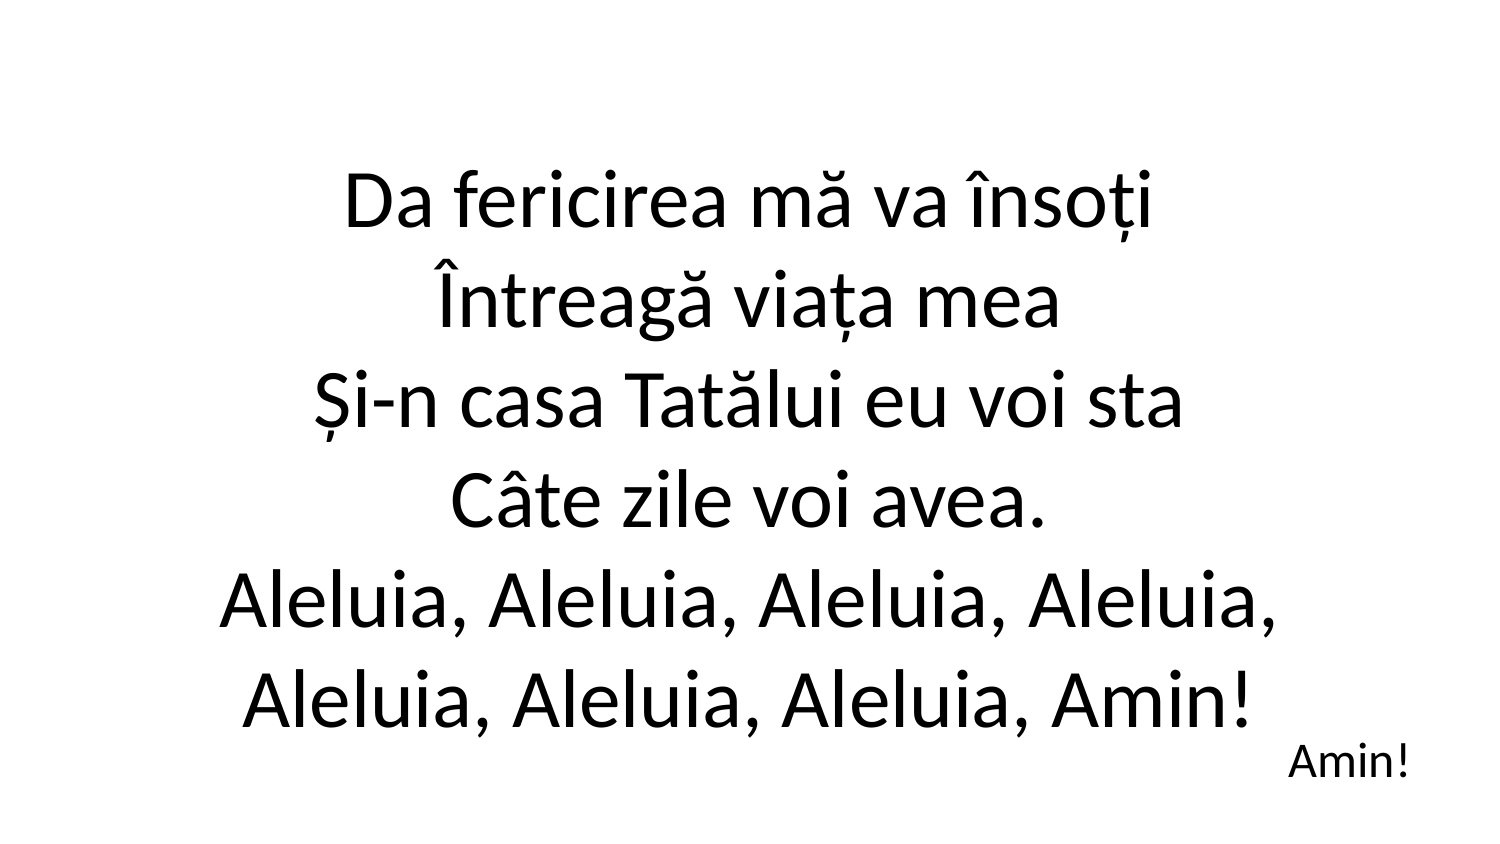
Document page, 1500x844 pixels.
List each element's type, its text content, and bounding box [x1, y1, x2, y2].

text_box Amin! [1273, 674, 1427, 795]
text_box Da fericirea mă va însoți Întreagă viața mea Și-n casa Tatălui eu voi sta Câte zile voi avea. Aleluia, Aleluia, Aleluia, Aleluia, Aleluia, Aleluia, Aleluia, Amin! [204, 92, 1296, 752]
